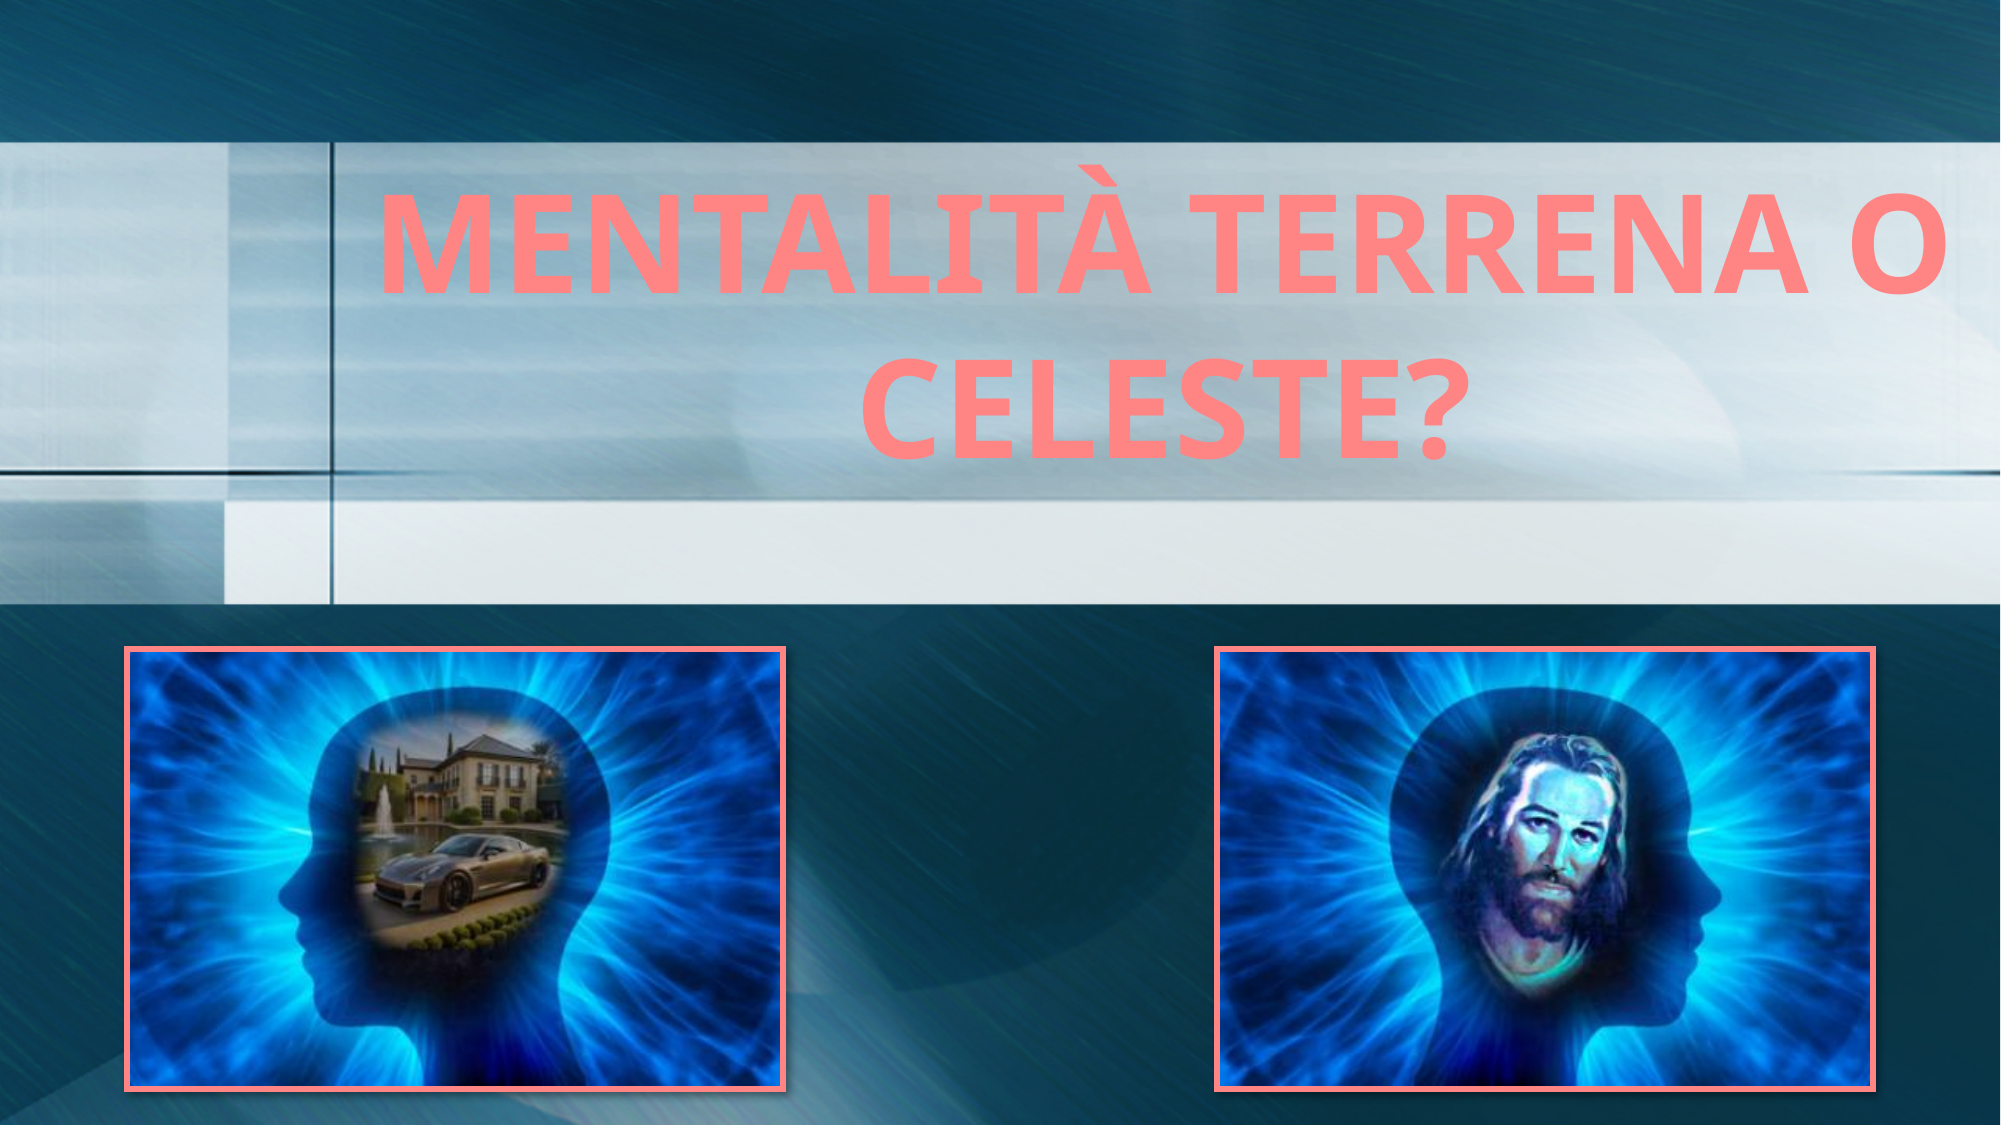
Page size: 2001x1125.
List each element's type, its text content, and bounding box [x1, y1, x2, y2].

text_box MENTALITÀ TERRENA O CELESTE? [352, 148, 1976, 494]
picture [0, 0, 2001, 1125]
